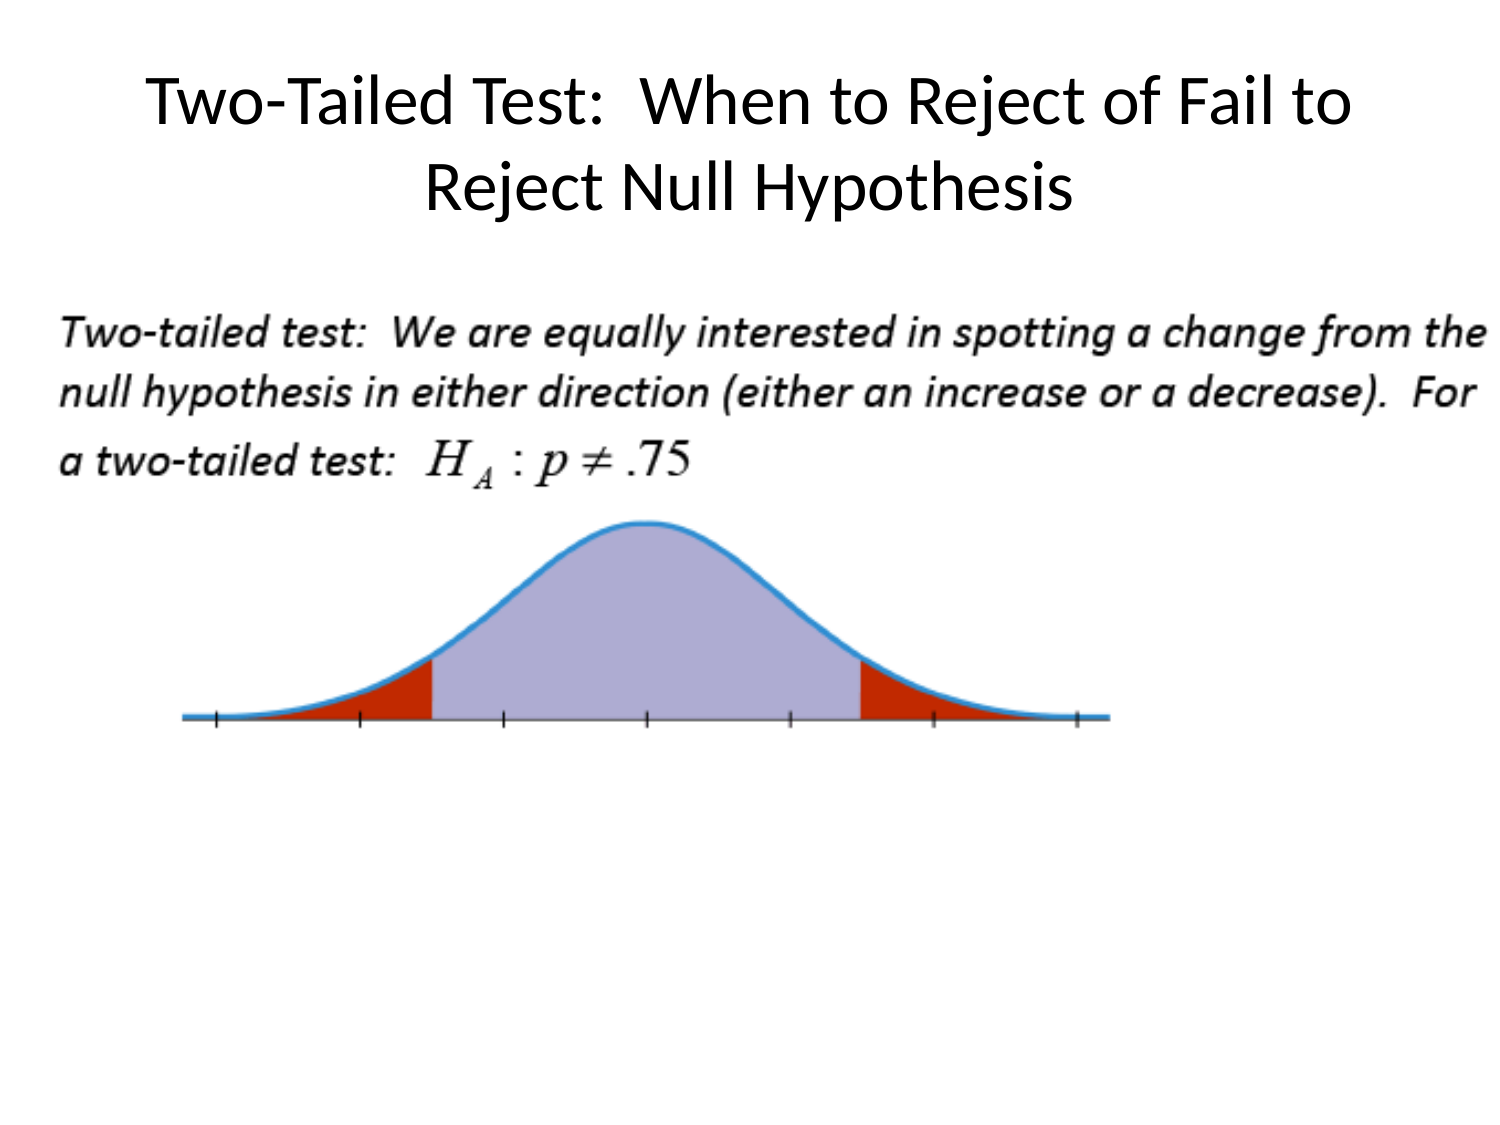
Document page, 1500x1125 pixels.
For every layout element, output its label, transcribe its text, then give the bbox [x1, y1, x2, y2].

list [48, 299, 1500, 776]
title Two-Tailed Test: When to Reject of Fail to Reject Null Hypothesis [75, 45, 1425, 233]
